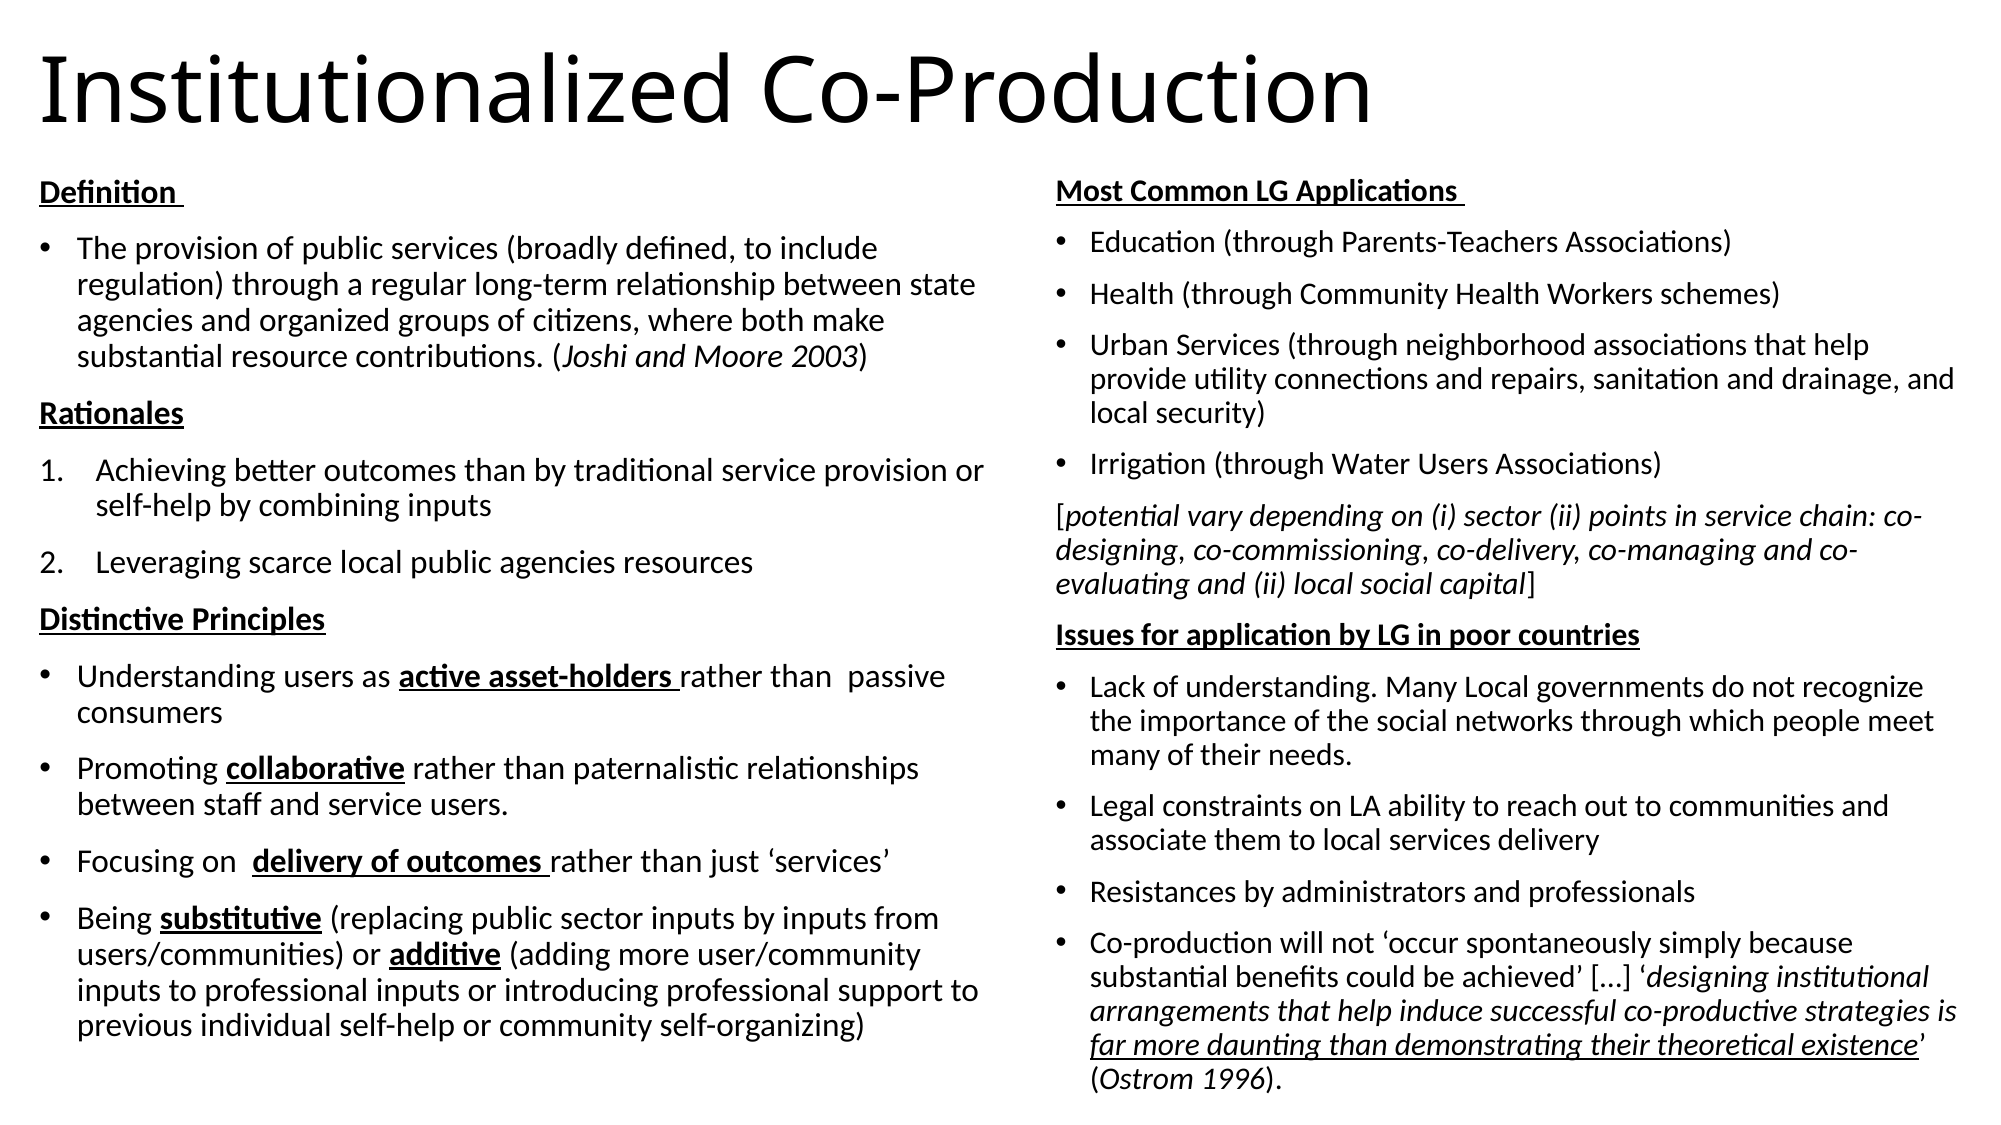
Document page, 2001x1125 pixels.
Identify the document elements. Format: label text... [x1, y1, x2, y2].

text_box Most Common LG Applications Education (through Parents-Teachers Associations) Health (through Community Health Workers schemes) Urban Services (through neighborhood associations that help provide utility connections and repairs, sanitation and drainage, and local security) Irrigation (through Water Users Associations) [potential vary depending on (i) sector (ii) points in service chain: co-designing, co-commissioning, co-delivery, co-managing and co-evaluating and (ii) local social capital] Issues for application by LG in poor countries Lack of understanding. Many Local governments do not recognize the importance of the social networks through which people meet many of their needs. Legal constraints on LA ability to reach out to communities and associate them to local services delivery Resistances by administrators and professionals Co-production will not ‘occur spontaneously simply because substantial benefits could be achieved’ […] ‘designing institutional arrangements that help induce successful co-productive strategies is far more daunting than demonstrating their theoretical existence’ (Ostrom 1996). [1040, 166, 1987, 1106]
list Definition The provision of public services (broadly defined, to include regulation) through a regular long-term relationship between state agencies and organized groups of citizens, where both make substantial resource contributions. (Joshi and Moore 2003) Rationales Achieving better outcomes than by traditional service provision or self-help by combining inputs Leveraging scarce local public agencies resources Distinctive Principles Understanding users as active asset-holders rather than passive consumers Promoting collaborative rather than paternalistic relationships between staff and service users. Focusing on delivery of outcomes rather than just ‘services’ Being substitutive (replacing public sector inputs by inputs from users/communities) or additive (adding more user/community inputs to professional inputs or introducing professional support to previous individual self-help or community self-organizing) [24, 166, 1012, 1106]
title Institutionalized Co-Production [24, 22, 1973, 163]
